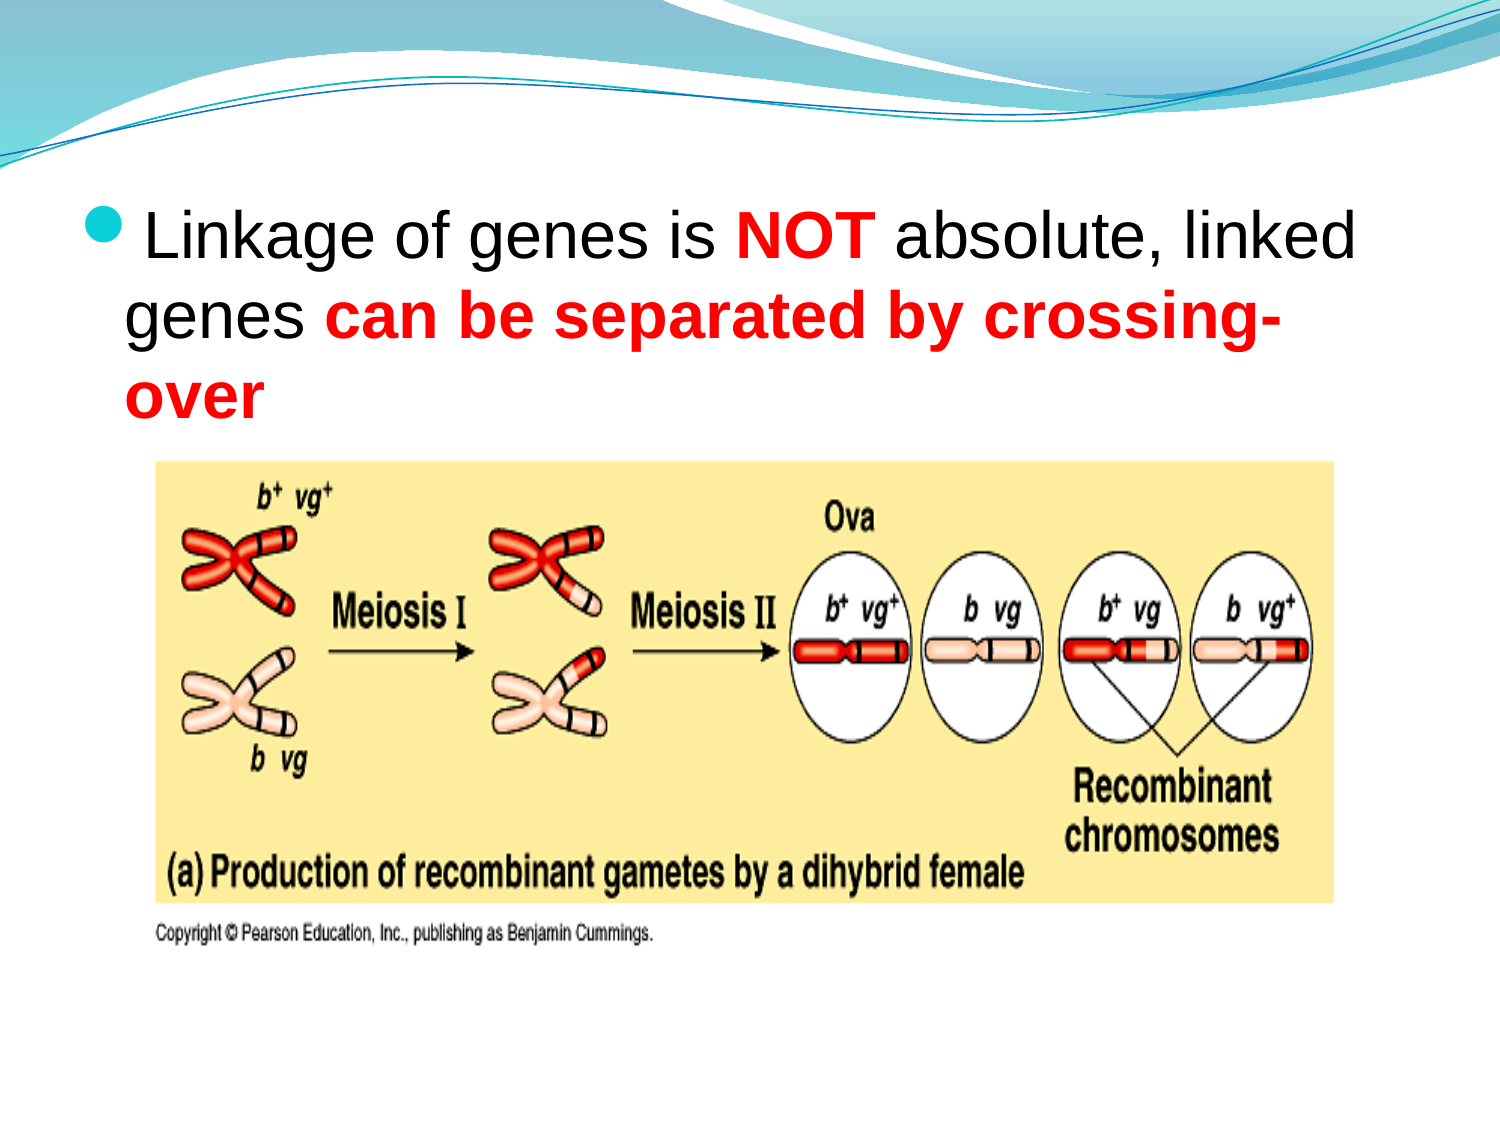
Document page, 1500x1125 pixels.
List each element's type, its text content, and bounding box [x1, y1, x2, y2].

list Linkage of genes is NOT absolute, linked genes can be separated by crossing-over [64, 184, 1415, 1068]
picture [147, 443, 1348, 960]
